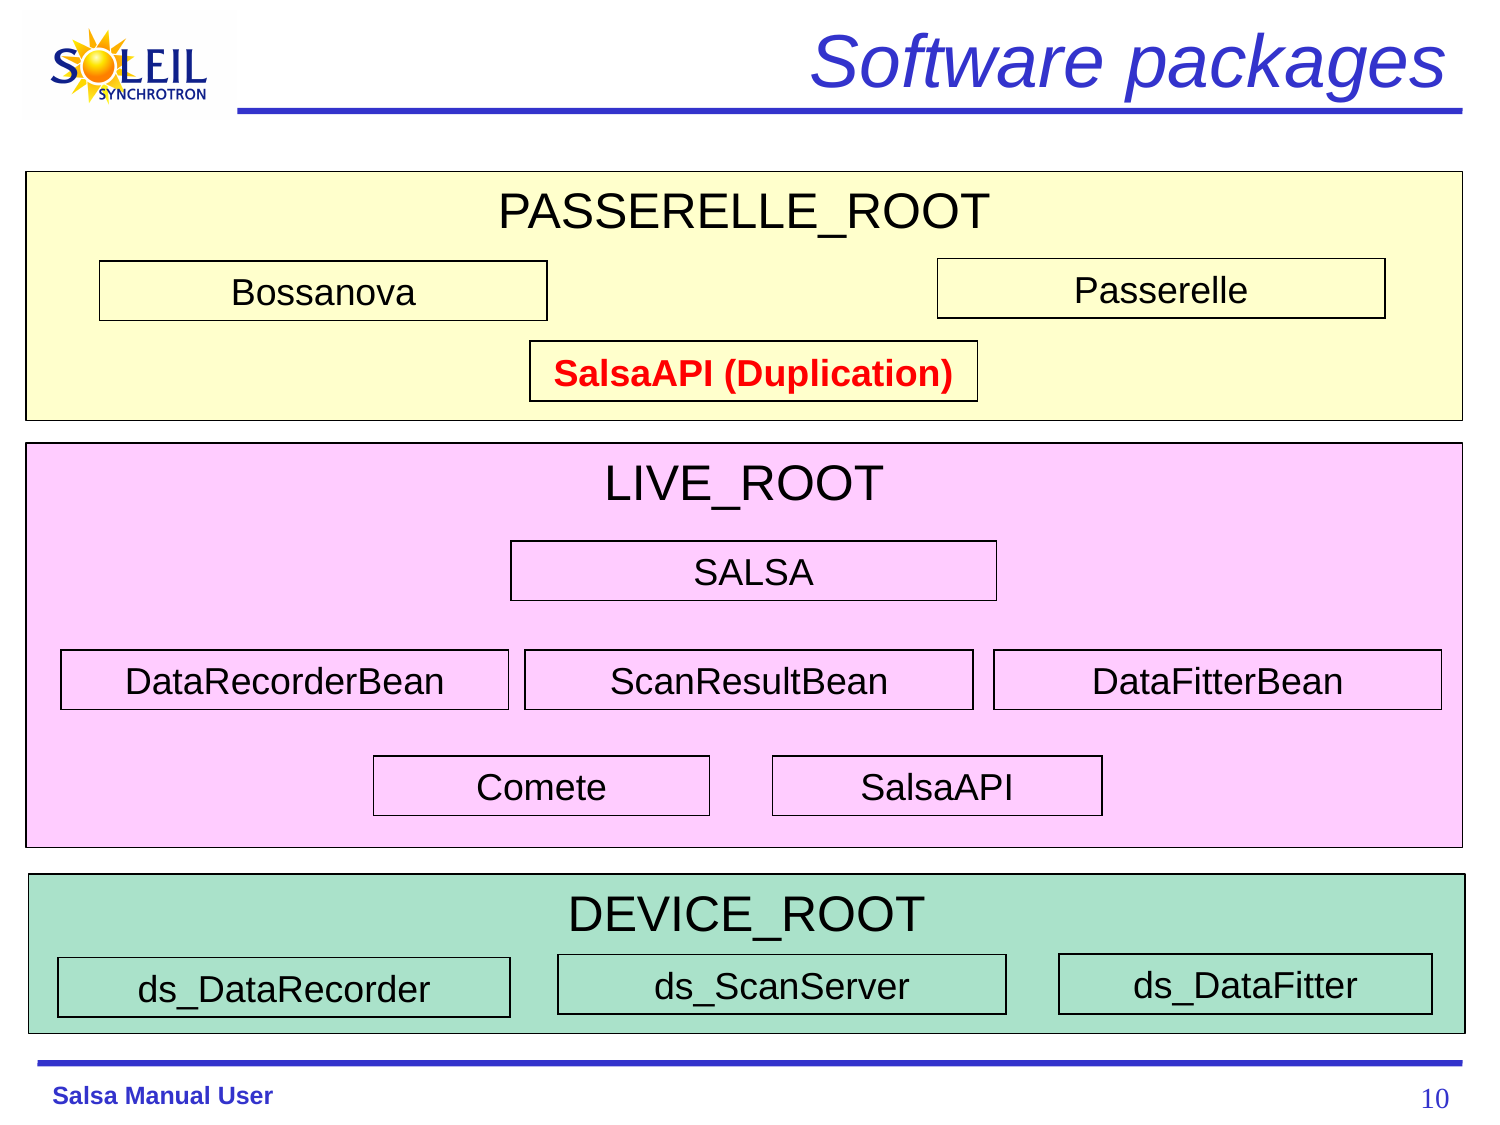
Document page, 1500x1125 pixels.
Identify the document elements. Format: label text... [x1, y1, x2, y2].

text_box Bossanova [99, 260, 548, 321]
text_box ds_DataFitter [1058, 954, 1432, 1014]
text_box LIVE_ROOT [26, 442, 1463, 848]
text_box ds_DataRecorder [58, 957, 511, 1018]
text_box ScanResultBean [525, 649, 973, 710]
text_box Passerelle [937, 258, 1385, 319]
text_box DataRecorderBean [61, 649, 509, 710]
text_box SalsaAPI [772, 755, 1103, 816]
text_box Comete [373, 755, 710, 816]
text_box DEVICE_ROOT [28, 873, 1465, 1034]
text_box ds_ScanServer [558, 954, 1006, 1015]
text_box PASSERELLE_ROOT [26, 171, 1463, 421]
text_box DataFitterBean [993, 649, 1442, 710]
slide_number 10 [1121, 1072, 1465, 1125]
text_box SALSA [511, 540, 997, 601]
title Software packages [237, 10, 1463, 106]
text_box SalsaAPI (Duplication) [529, 341, 978, 401]
